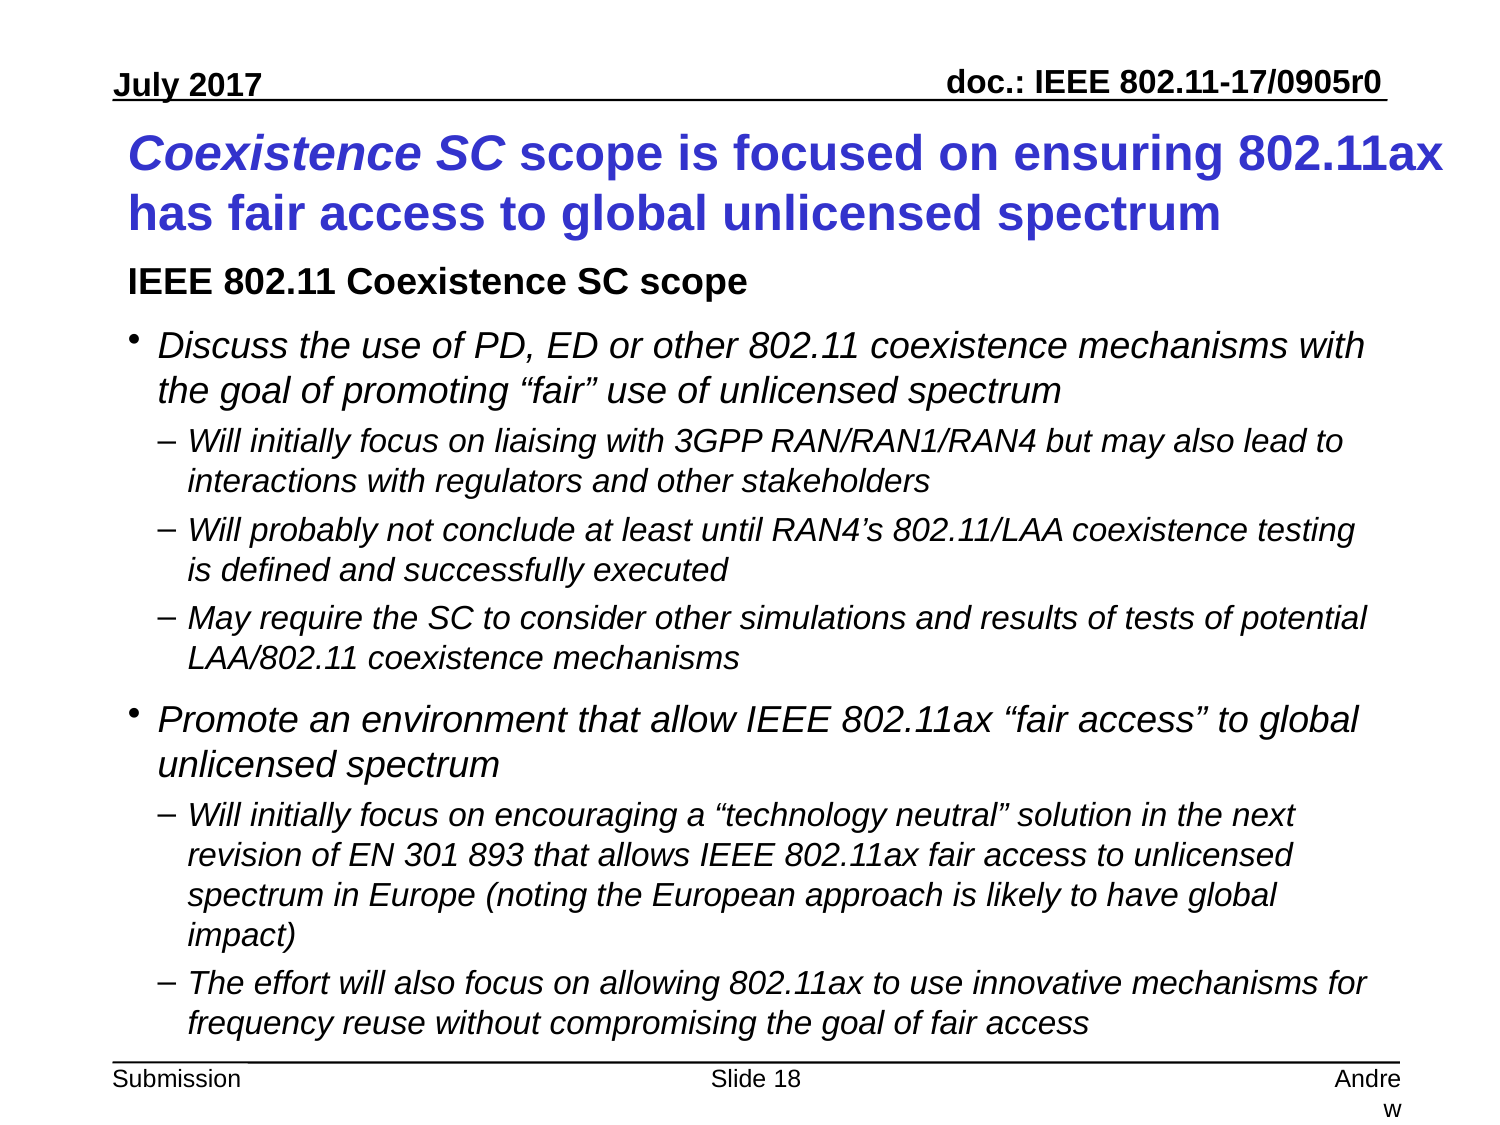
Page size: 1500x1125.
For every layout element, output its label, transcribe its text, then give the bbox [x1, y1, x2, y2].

title Coexistence SC scope is focused on ensuring 802.11ax has fair access to global unlicensed spectrum [112, 112, 1500, 288]
list IEEE 802.11 Coexistence SC scope Discuss the use of PD, ED or other 802.11 coexistence mechanisms with the goal of promoting “fair” use of unlicensed spectrum Will initially focus on liaising with 3GPP RAN/RAN1/RAN4 but may also lead to interactions with regulators and other stakeholders Will probably not conclude at least until RAN4’s 802.11/LAA coexistence testing is defined and successfully executed May require the SC to consider other simulations and results of tests of potential LAA/802.11 coexistence mechanisms Promote an environment that allow IEEE 802.11ax “fair access” to global unlicensed spectrum Will initially focus on encouraging a “technology neutral” solution in the next revision of EN 301 893 that allows IEEE 802.11ax fair access to unlicensed spectrum in Europe (noting the European approach is likely to have global impact) The effort will also focus on allowing 802.11ax to use innovative mechanisms for frequency reuse without compromising the goal of fair access [112, 249, 1388, 925]
slide_number Slide 18 [709, 1061, 803, 1093]
footer Andrew Myles, Cisco [1320, 1061, 1402, 1093]
